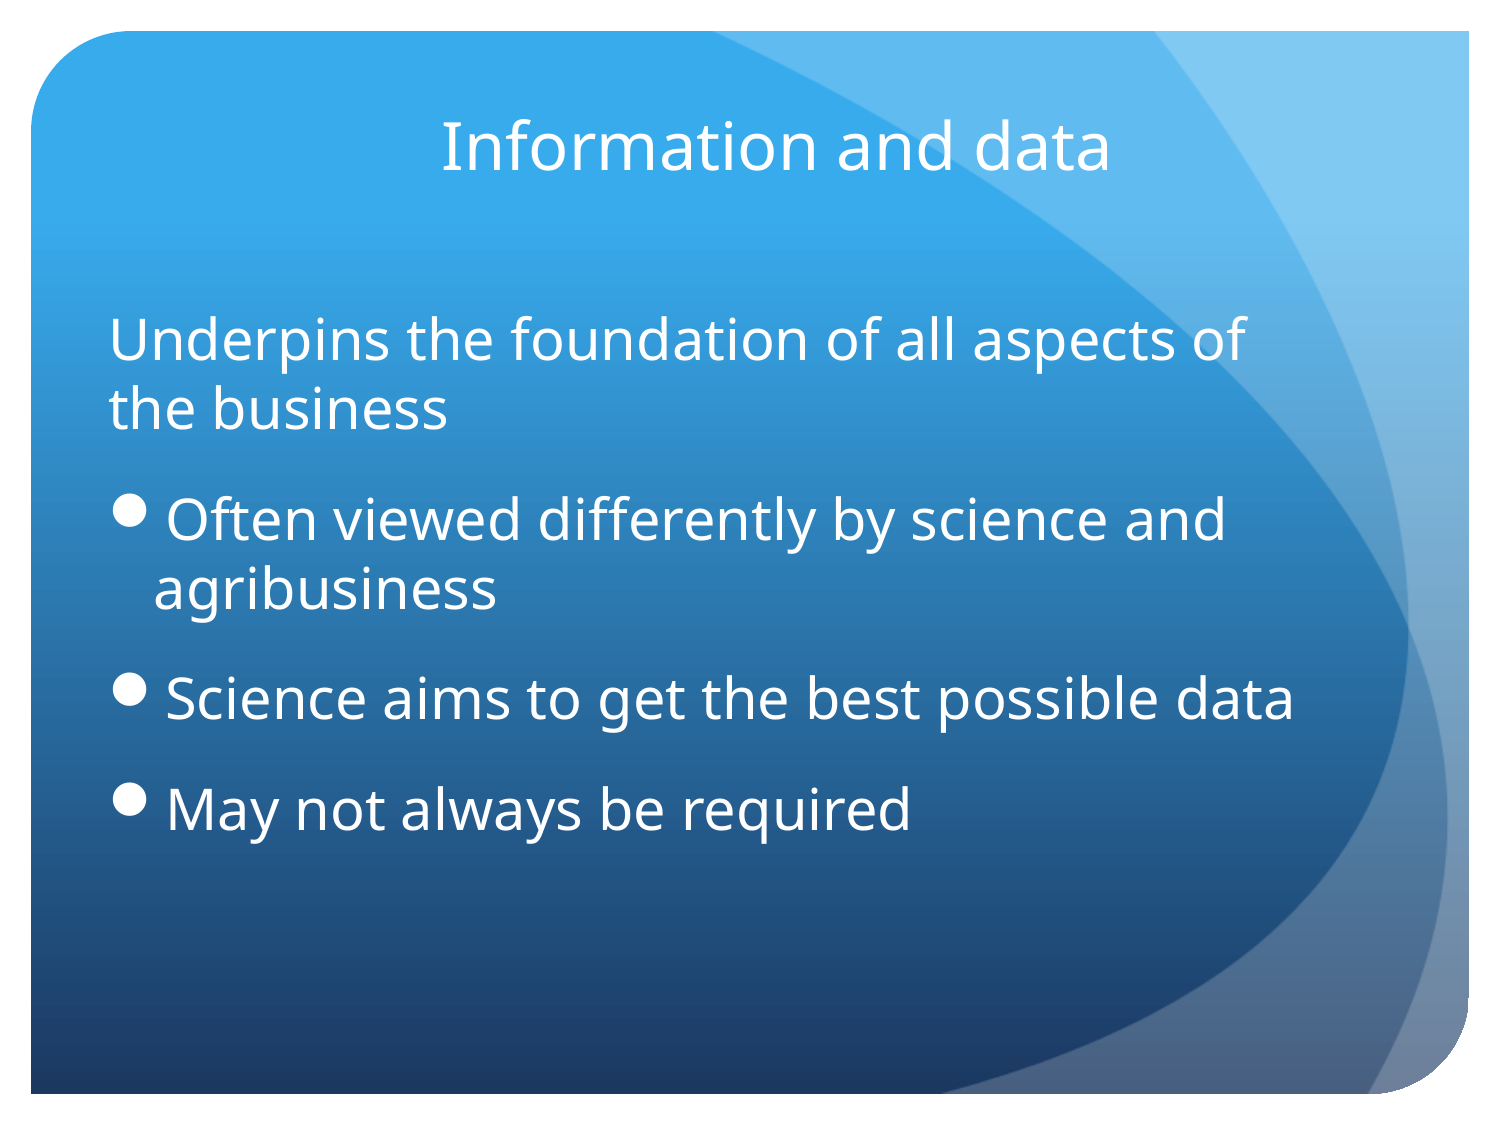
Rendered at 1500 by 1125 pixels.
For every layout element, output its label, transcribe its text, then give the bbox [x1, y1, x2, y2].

picture [24, 30, 1473, 1094]
text_box Information and data [127, 96, 1429, 192]
list Underpins the foundation of all aspects of the business Often viewed differently by science and agribusiness Science aims to get the best possible data May not always be required [93, 295, 1338, 853]
